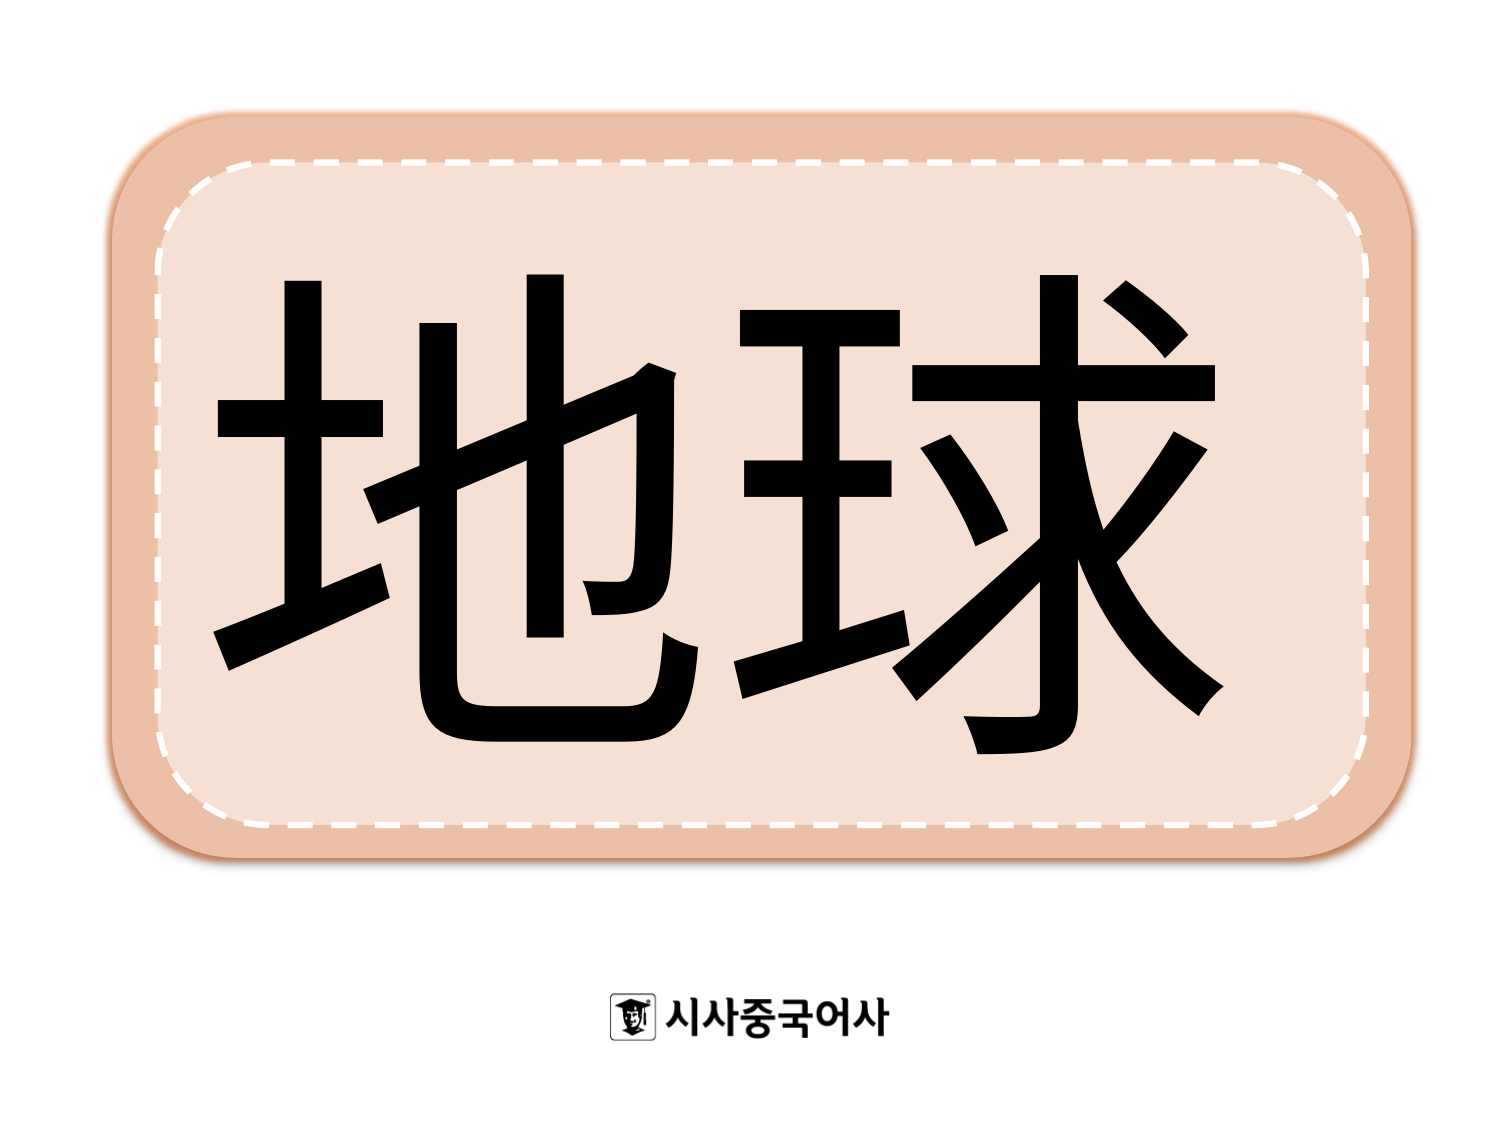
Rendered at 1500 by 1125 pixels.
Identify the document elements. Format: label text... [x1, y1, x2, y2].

text_box 地球 [171, 172, 1380, 836]
picture [602, 987, 898, 1047]
text_box [162, 160, 1371, 824]
